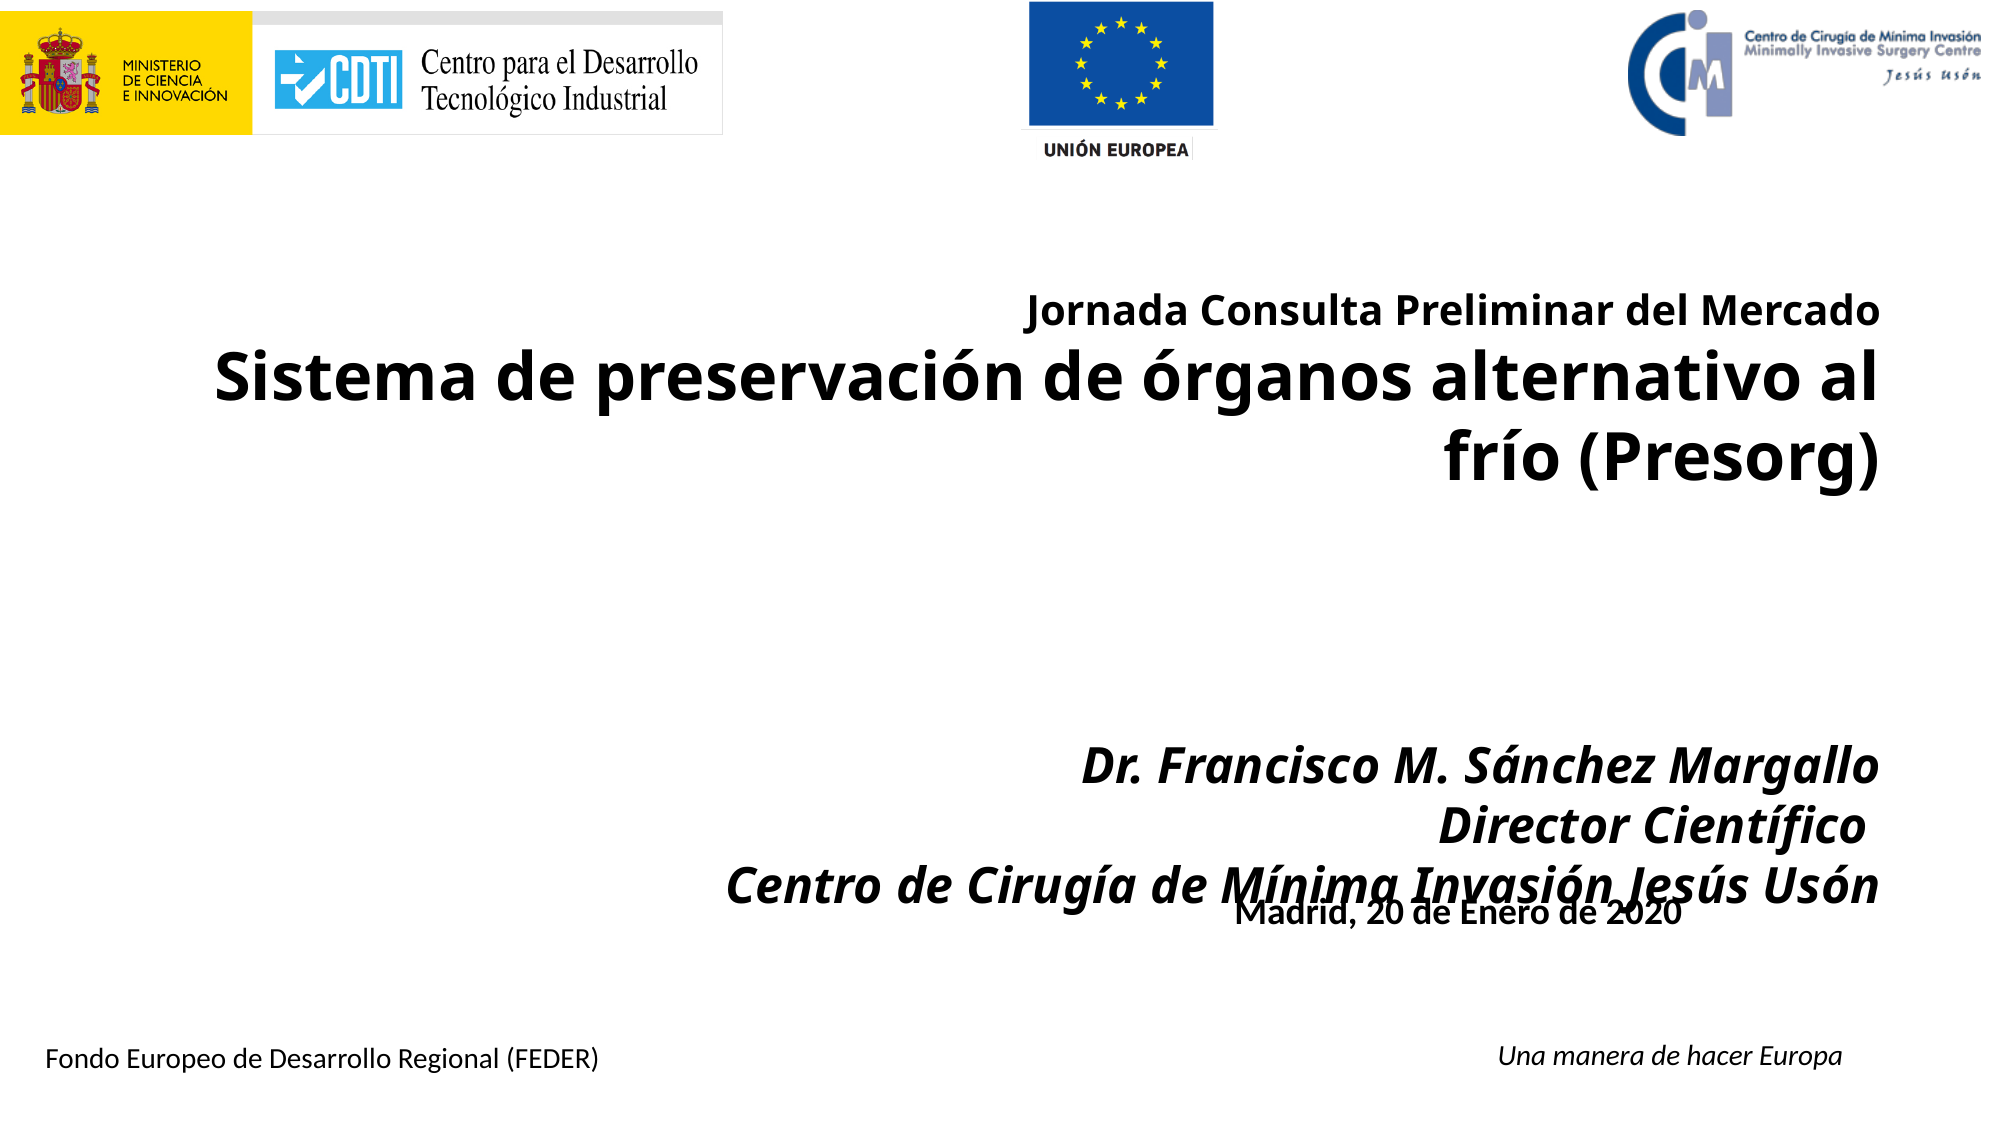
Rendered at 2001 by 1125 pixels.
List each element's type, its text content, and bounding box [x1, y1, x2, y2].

text_box Jornada Consulta Preliminar del Mercado Sistema de preservación de órganos alternativo al frío (Presorg) Dr. Francisco M. Sánchez Margallo Director Científico Centro de Cirugía de Mínima Invasión Jesús Usón [146, 276, 1896, 643]
text_box Fondo Europeo de Desarrollo Regional (FEDER) [30, 1031, 615, 1082]
picture [1021, 0, 1218, 160]
text_box Madrid, 20 de Enero de 2020 [1021, 884, 1896, 991]
picture [0, 11, 723, 135]
picture [1628, 10, 1981, 136]
text_box Una manera de hacer Europa [1482, 1029, 1859, 1114]
